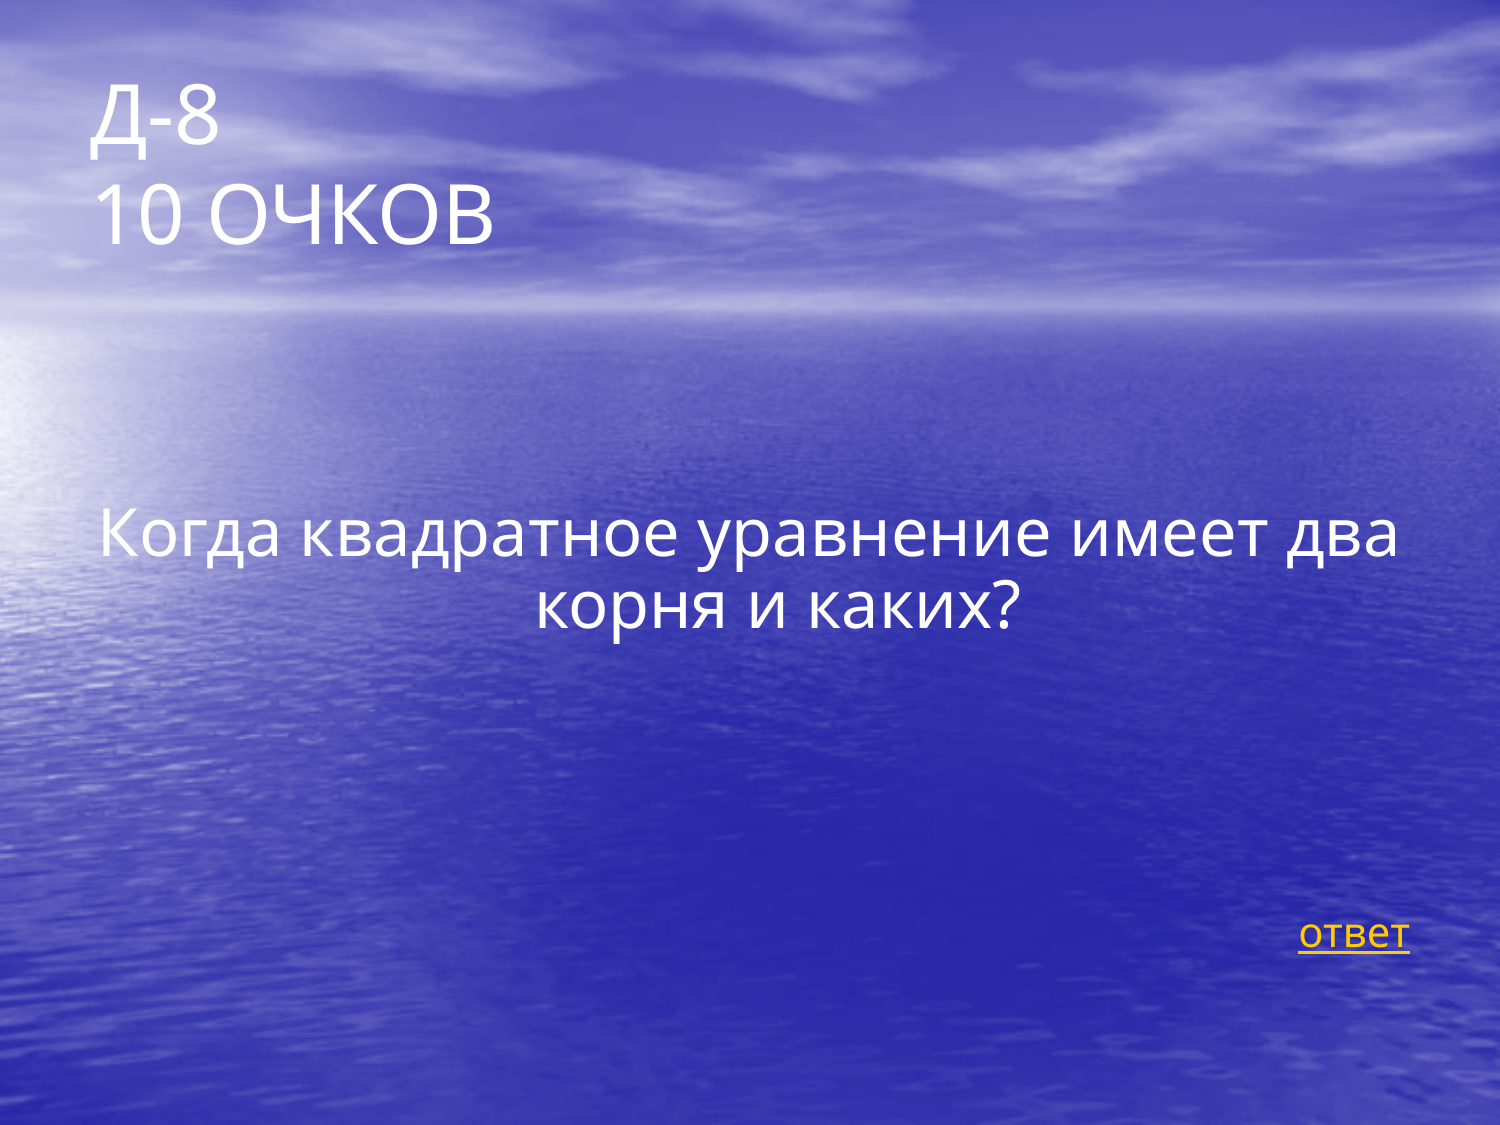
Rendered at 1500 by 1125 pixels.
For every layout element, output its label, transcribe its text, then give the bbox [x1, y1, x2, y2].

list Когда квадратное уравнение имеет два корня и каких? ответ [74, 312, 1426, 988]
title Д-8 10 ОЧКОВ [74, 47, 1426, 276]
